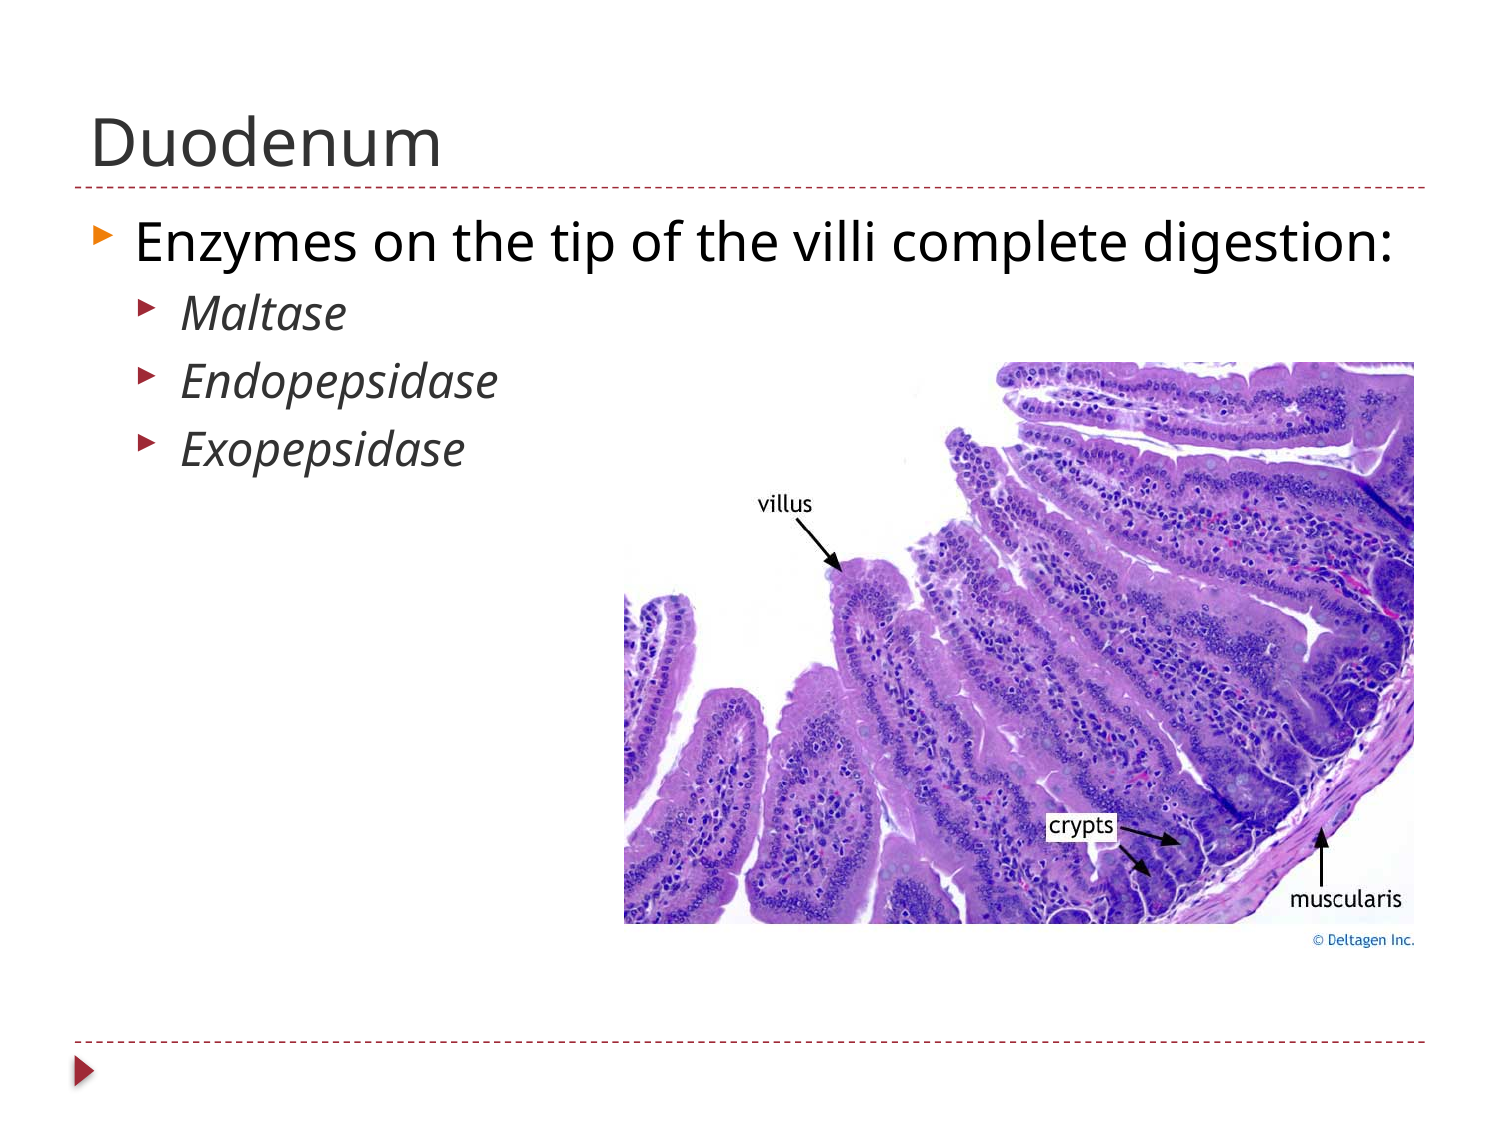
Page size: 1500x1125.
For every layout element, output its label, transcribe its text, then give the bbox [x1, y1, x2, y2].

title Duodenum [75, 24, 1425, 188]
list Enzymes on the tip of the villi complete digestion: Maltase Endopepsidase Exopepsidase [75, 200, 1425, 1010]
picture [624, 362, 1415, 953]
